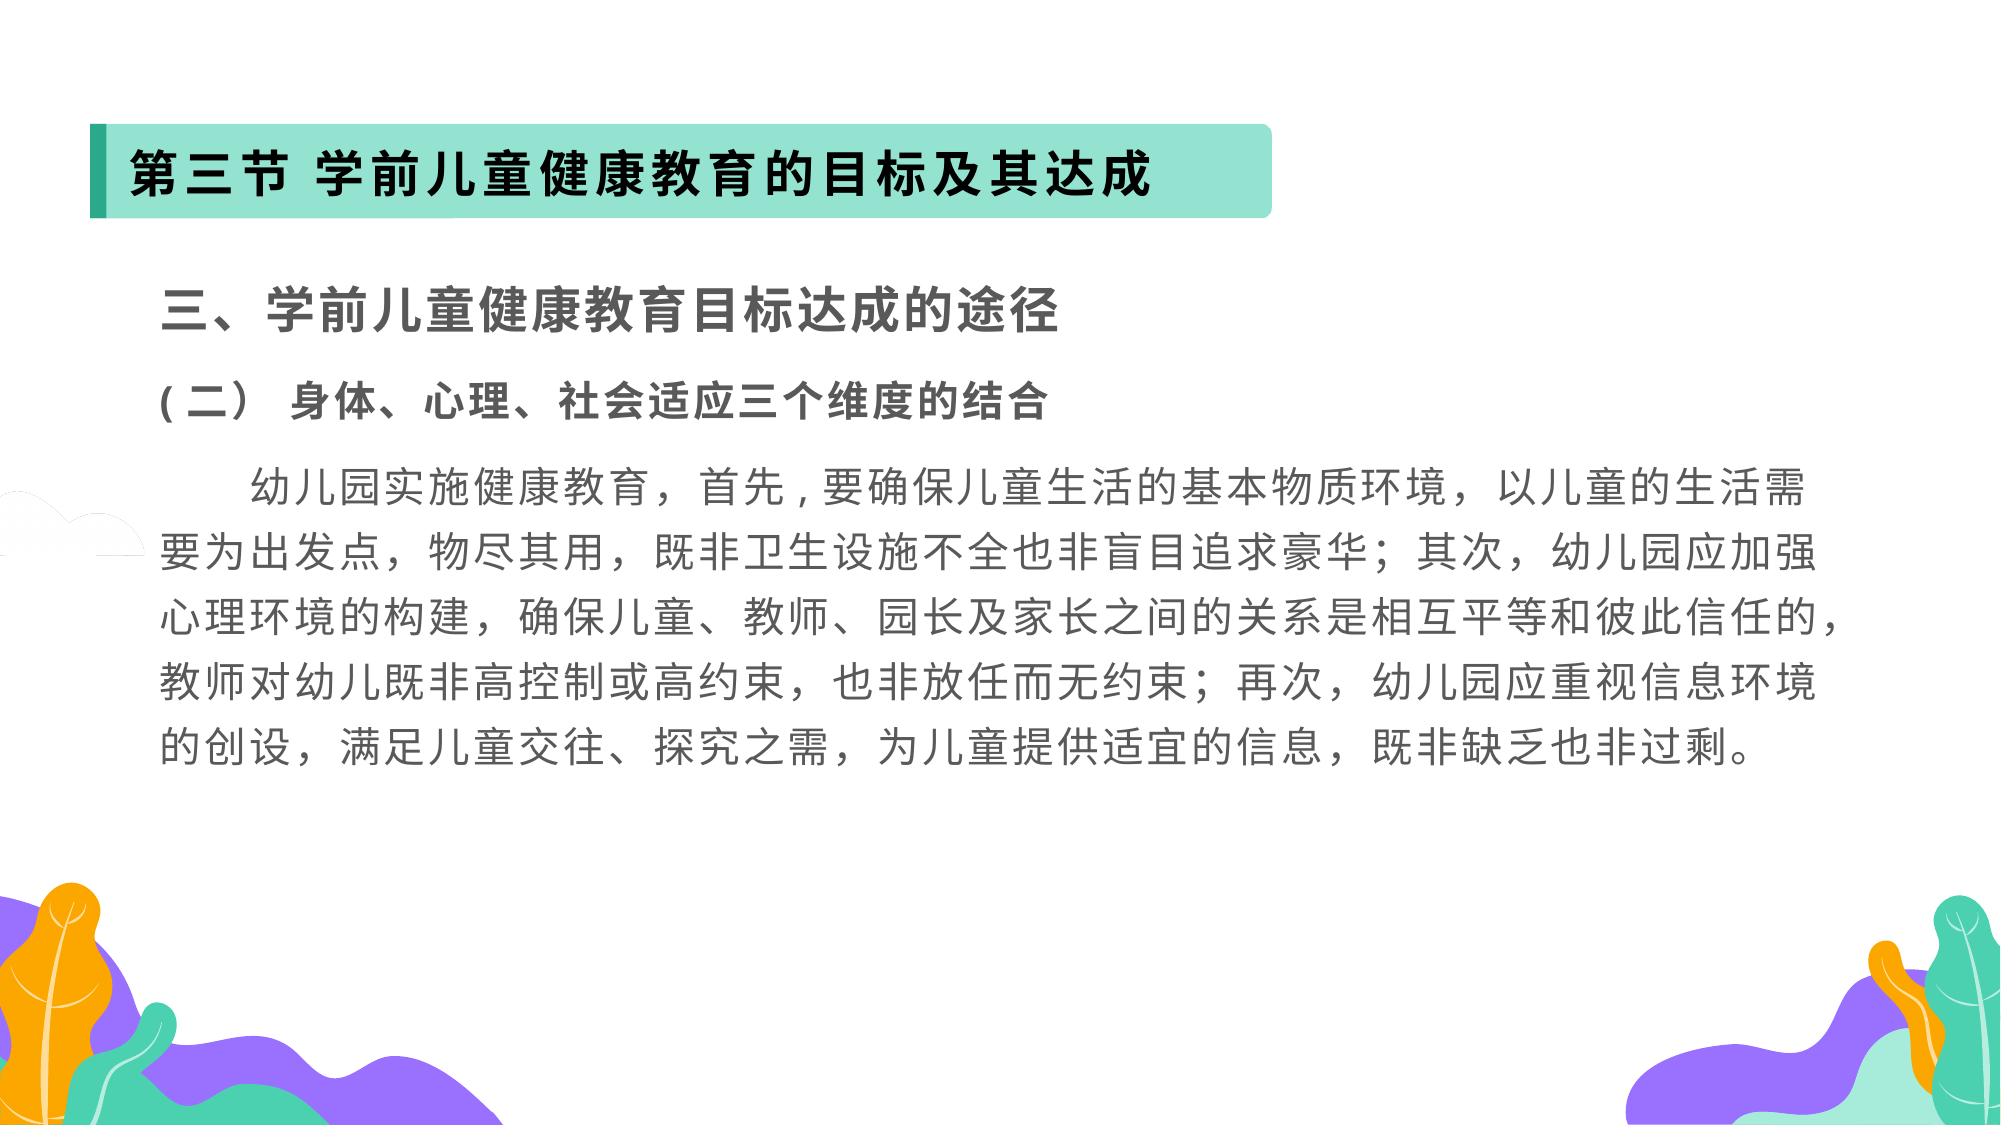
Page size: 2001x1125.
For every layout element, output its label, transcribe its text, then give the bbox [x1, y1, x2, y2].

title 第三节 学前儿童健康教育的目标及其达成 [113, 128, 1251, 217]
list 三、学前儿童健康教育目标达成的途径 (二） 身体、心理、社会适应三个维度的结合 幼儿园实施健康教育，首先,要确保儿童生活的基本物质环境，以儿童的生活需要为出发点，物尽其用，既非卫生设施不全也非盲目追求豪华；其次，幼儿园应加强心理环境的构建，确保儿童、教师、园长及家长之间的关系是相互平等和彼此信任的，教师对幼儿既非高控制或高约束，也非放任而无约束；再次，幼儿园应重视信息环境的创设，满足儿童交往、探究之需，为儿童提供适宜的信息，既非缺乏也非过剩。 [144, 253, 1841, 997]
picture [0, 451, 144, 556]
